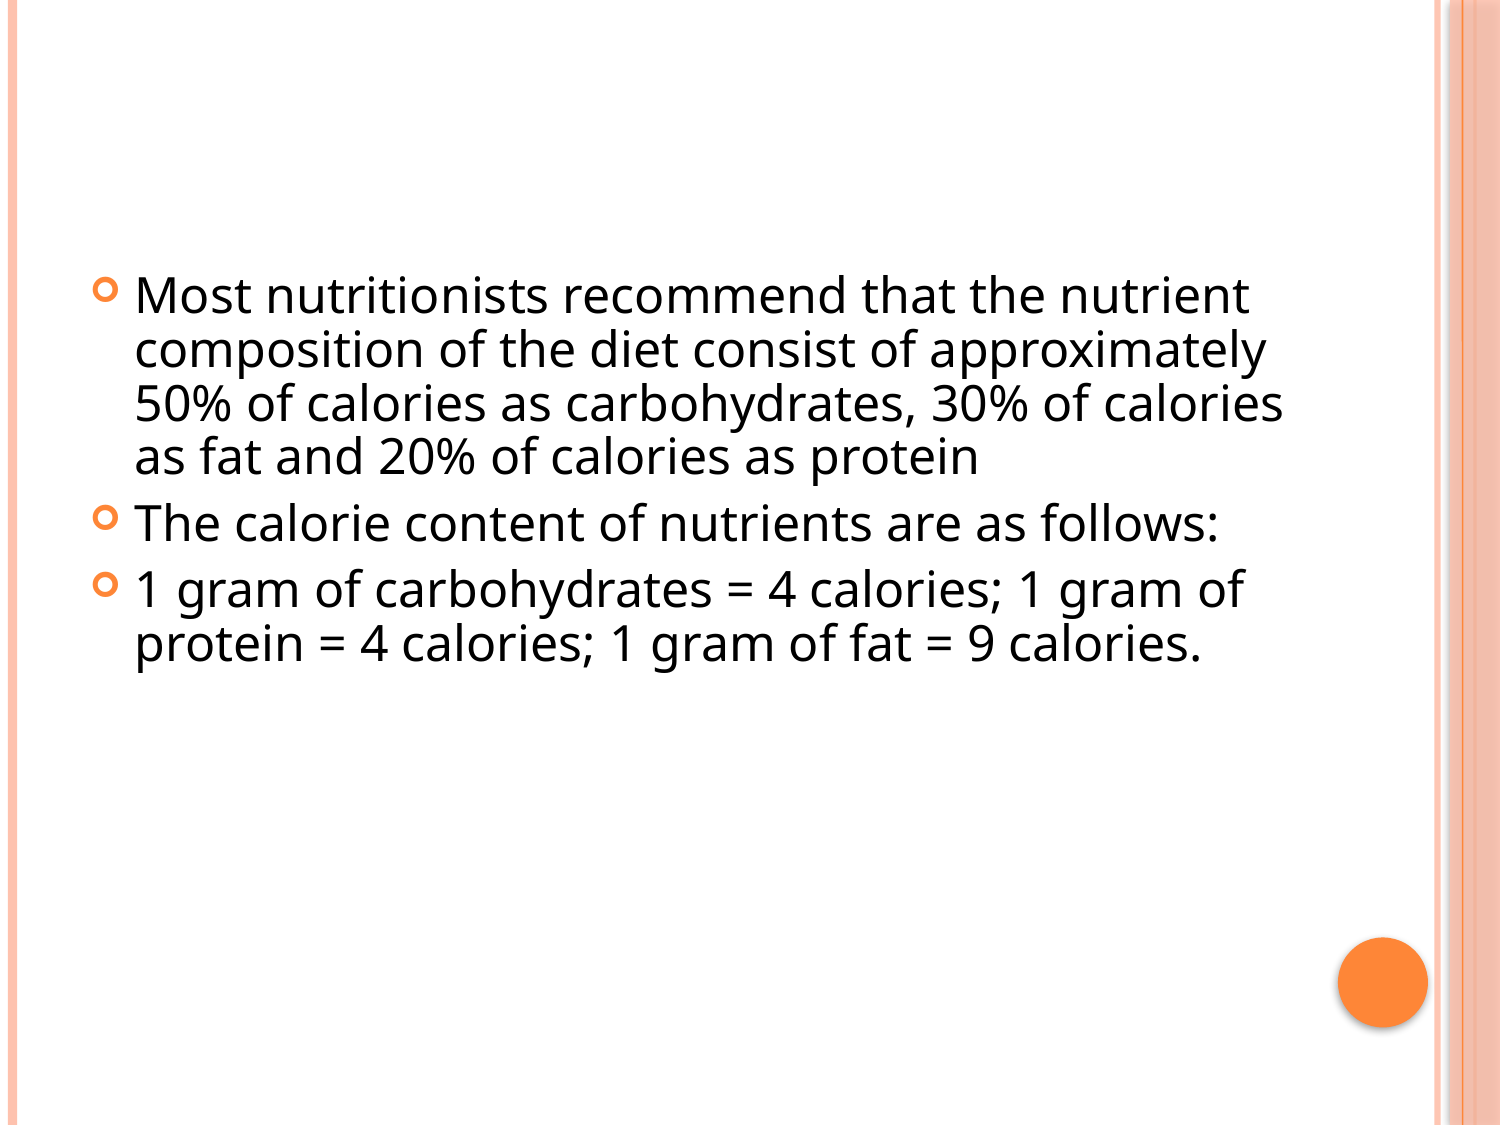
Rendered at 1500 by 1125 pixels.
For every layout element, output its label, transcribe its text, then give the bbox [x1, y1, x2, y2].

list Most nutritionists recommend that the nutrient composition of the diet consist of approximately 50% of calories as carbohydrates, 30% of calories as fat and 20% of calories as protein The calorie content of nutrients are as follows: 1 gram of carbohydrates = 4 calories; 1 gram of protein = 4 calories; 1 gram of fat = 9 calories. [75, 262, 1300, 1062]
